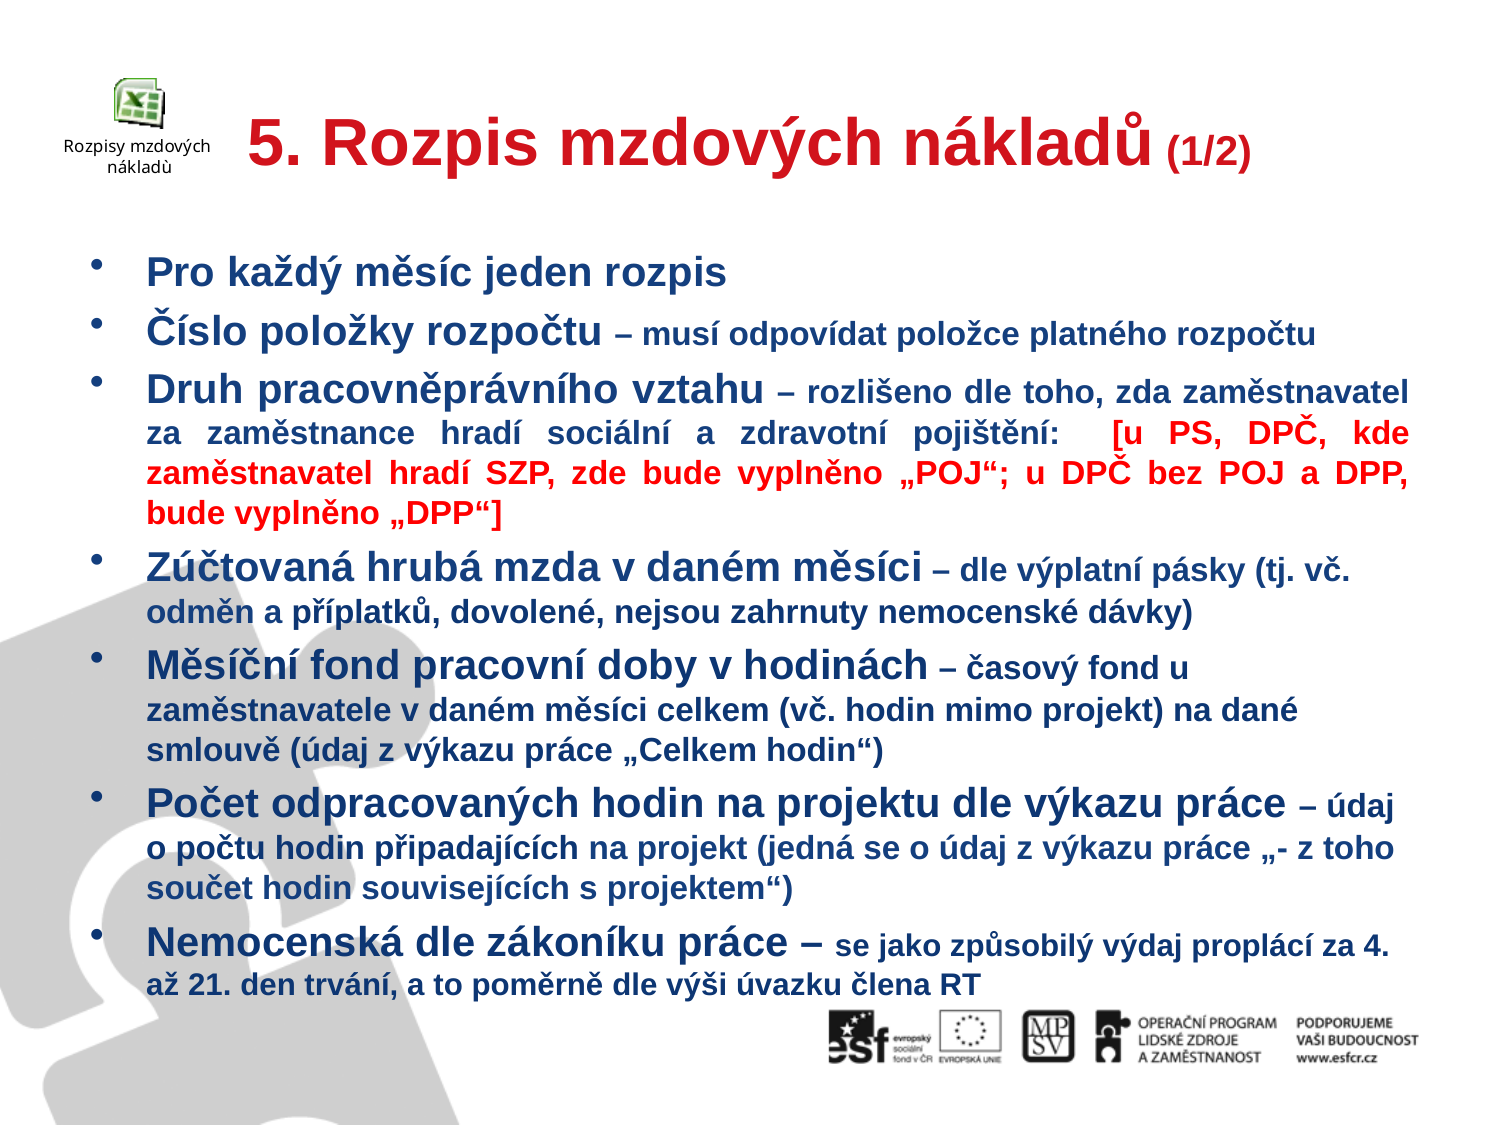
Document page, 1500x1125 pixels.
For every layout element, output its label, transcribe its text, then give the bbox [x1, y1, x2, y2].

picture [0, 0, 1500, 1125]
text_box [64, 77, 216, 196]
text_box Pro každý měsíc jeden rozpis Číslo položky rozpočtu – musí odpovídat položce platného rozpočtu Druh pracovněprávního vztahu – rozlišeno dle toho, zda zaměstnavatel za zaměstnance hradí sociální a zdravotní pojištění: [u PS, DPČ, kde zaměstnavatel hradí SZP, zde bude vyplněno „POJ“; u DPČ bez POJ a DPP, bude vyplněno „DPP“] Zúčtovaná hrubá mzda v daném měsíci – dle výplatní pásky (tj. vč. odměn a příplatků, dovolené, nejsou zahrnuty nemocenské dávky) Měsíční fond pracovní doby v hodinách – časový fond u zaměstnavatele v daném měsíci celkem (vč. hodin mimo projekt) na dané smlouvě (údaj z výkazu práce „Celkem hodin“) Počet odpracovaných hodin na projektu dle výkazu práce – údaj o počtu hodin připadajících na projekt (jedná se o údaj z výkazu práce „- z toho součet hodin souvisejících s projektem“) Nemocenská dle zákoníku práce – se jako způsobilý výdaj proplácí za 4. až 21. den trvání, a to poměrně dle výši úvazku člena RT [74, 237, 1425, 1005]
title 5. Rozpis mzdových nákladů (1/2) [74, 44, 1426, 233]
